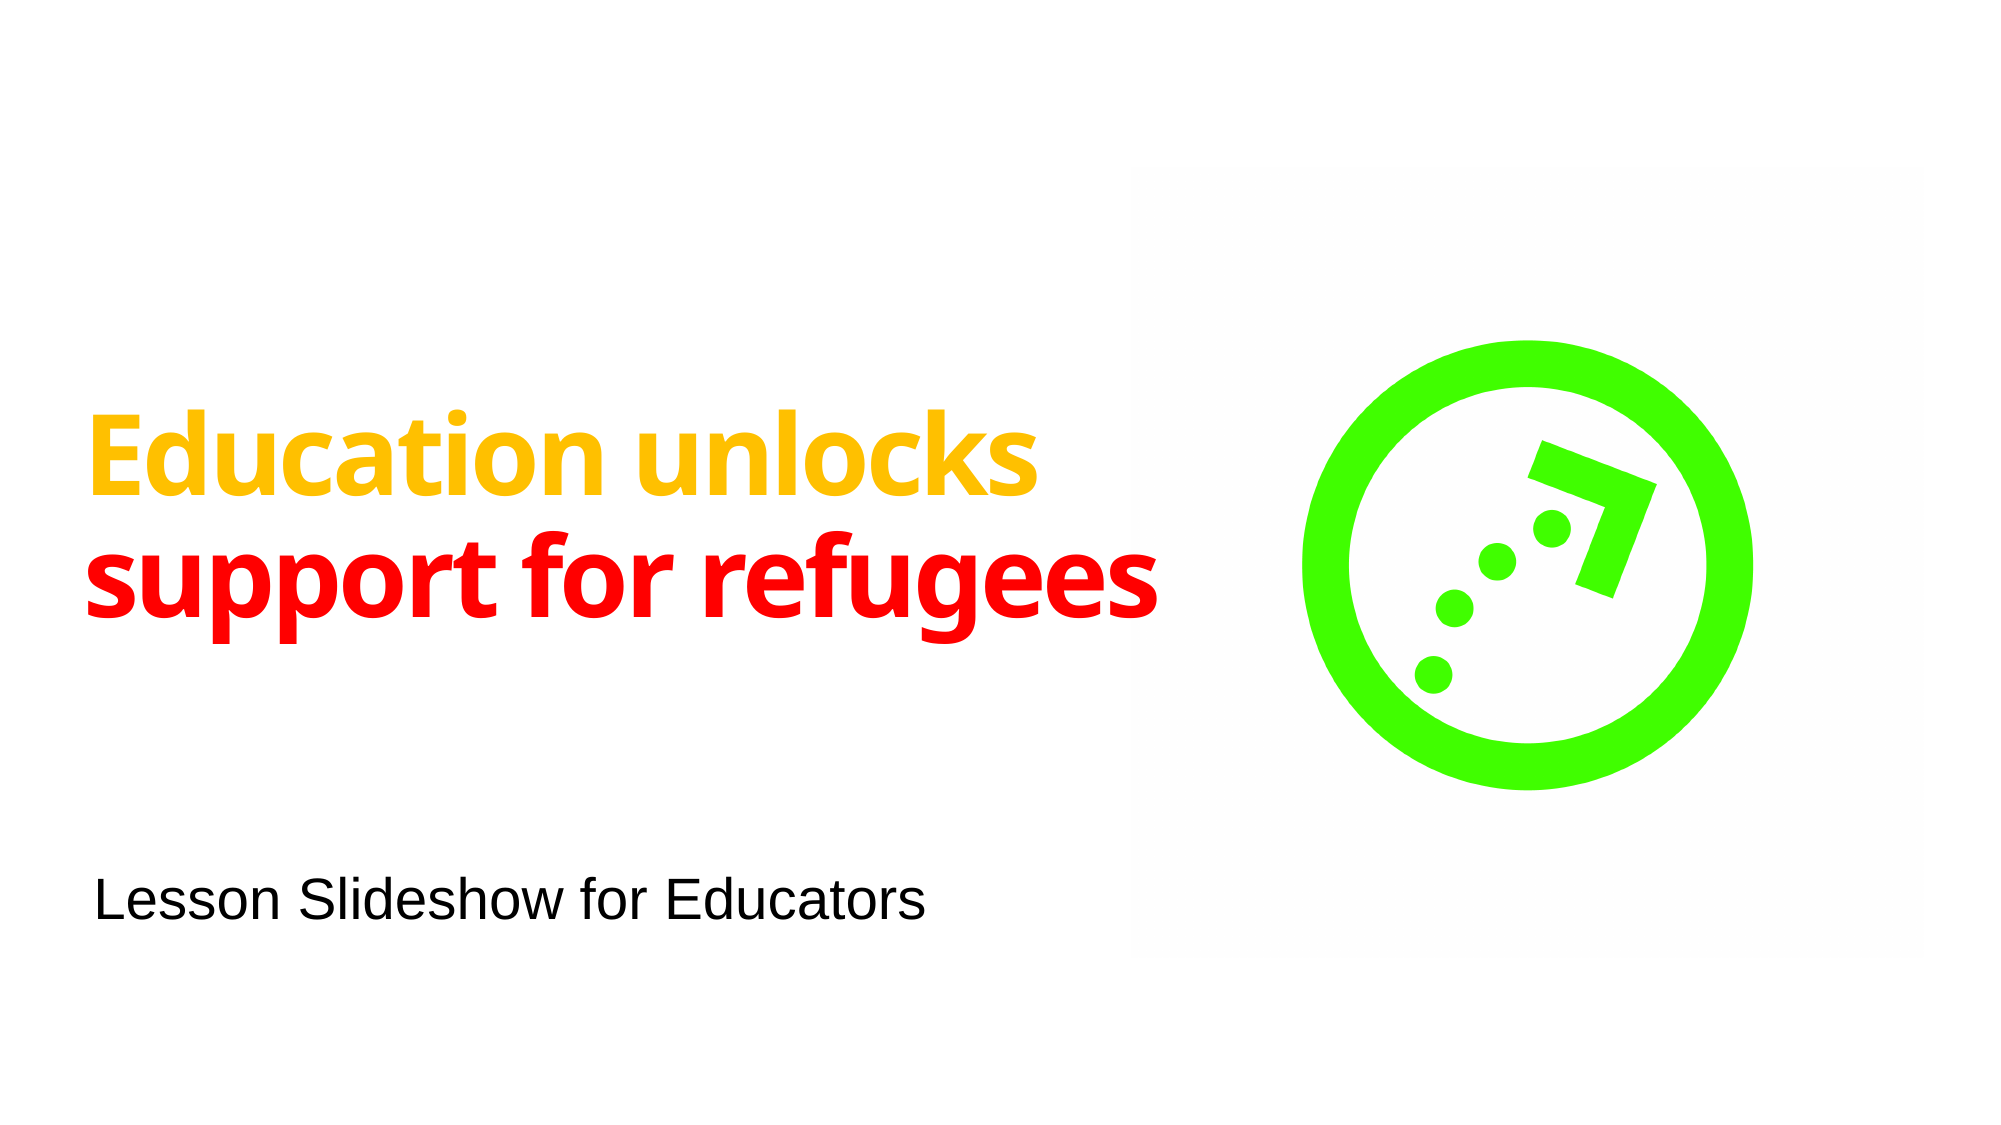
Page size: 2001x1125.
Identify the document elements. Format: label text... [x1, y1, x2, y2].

title Education unlocks support for refugees [68, 377, 1131, 650]
list Lesson Slideshow for Educators [78, 861, 1057, 1071]
picture [1131, 167, 1924, 958]
